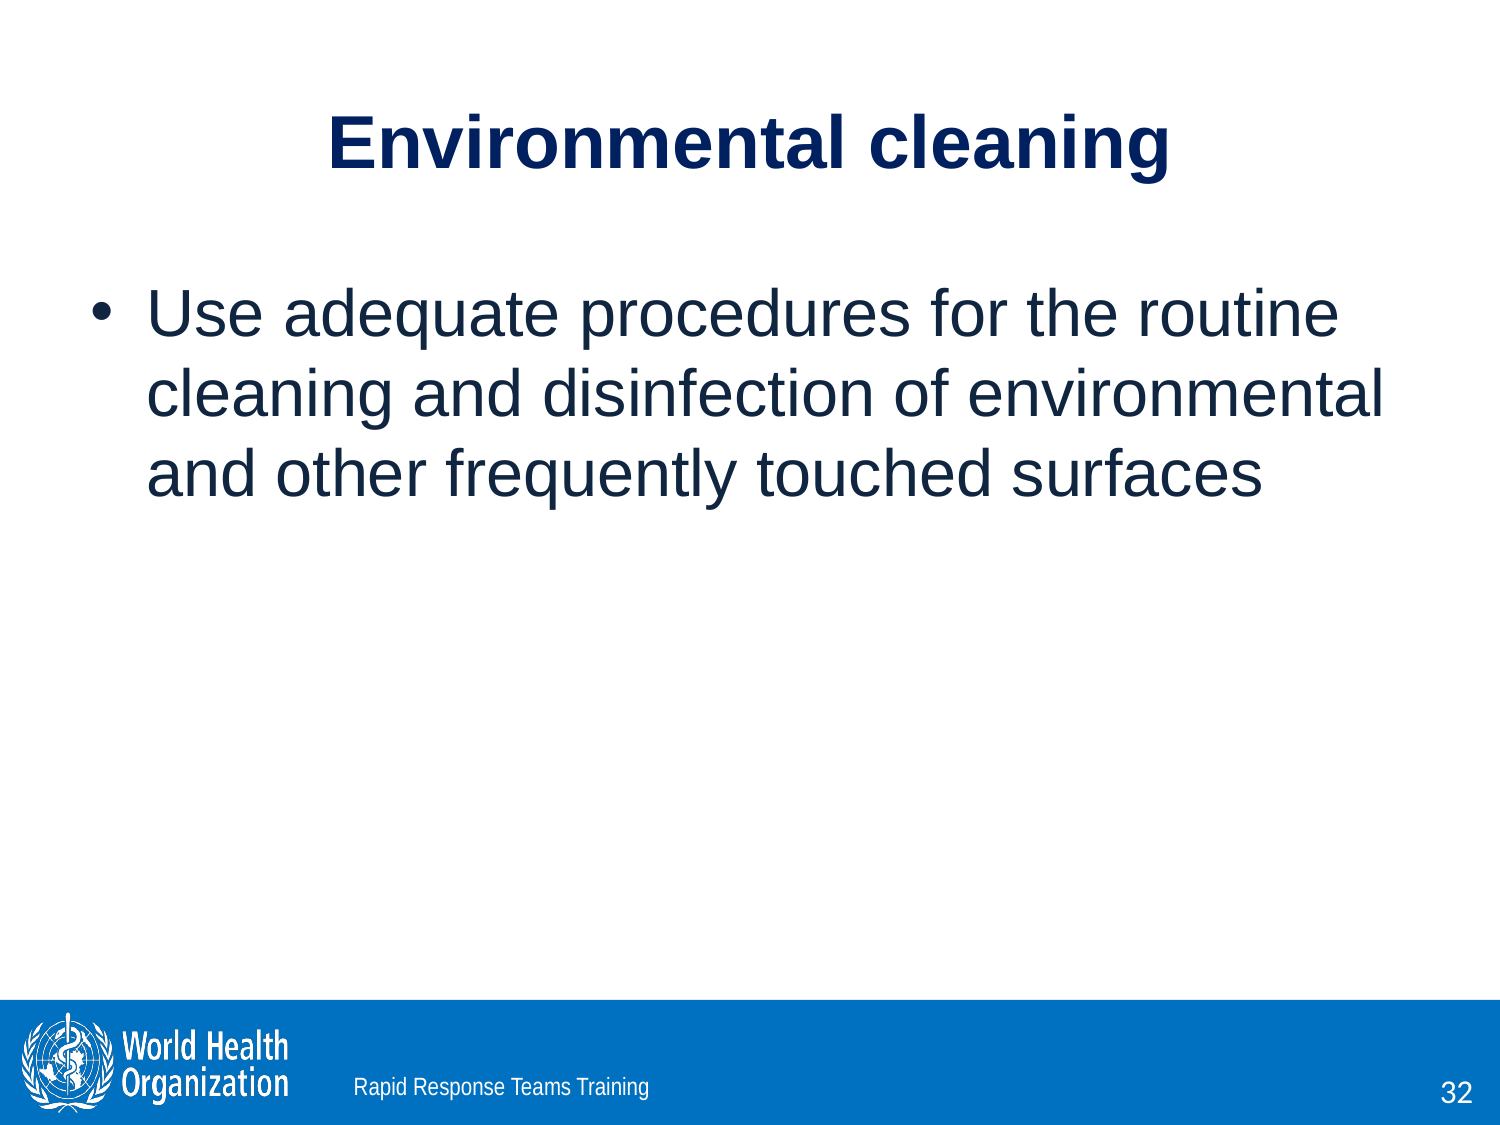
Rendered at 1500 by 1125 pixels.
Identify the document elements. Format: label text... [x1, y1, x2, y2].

list Use adequate procedures for the routine cleaning and disinfection of environmental and other frequently touched surfaces [75, 262, 1425, 1005]
picture [21, 1012, 288, 1113]
title Environmental cleaning [75, 45, 1425, 233]
